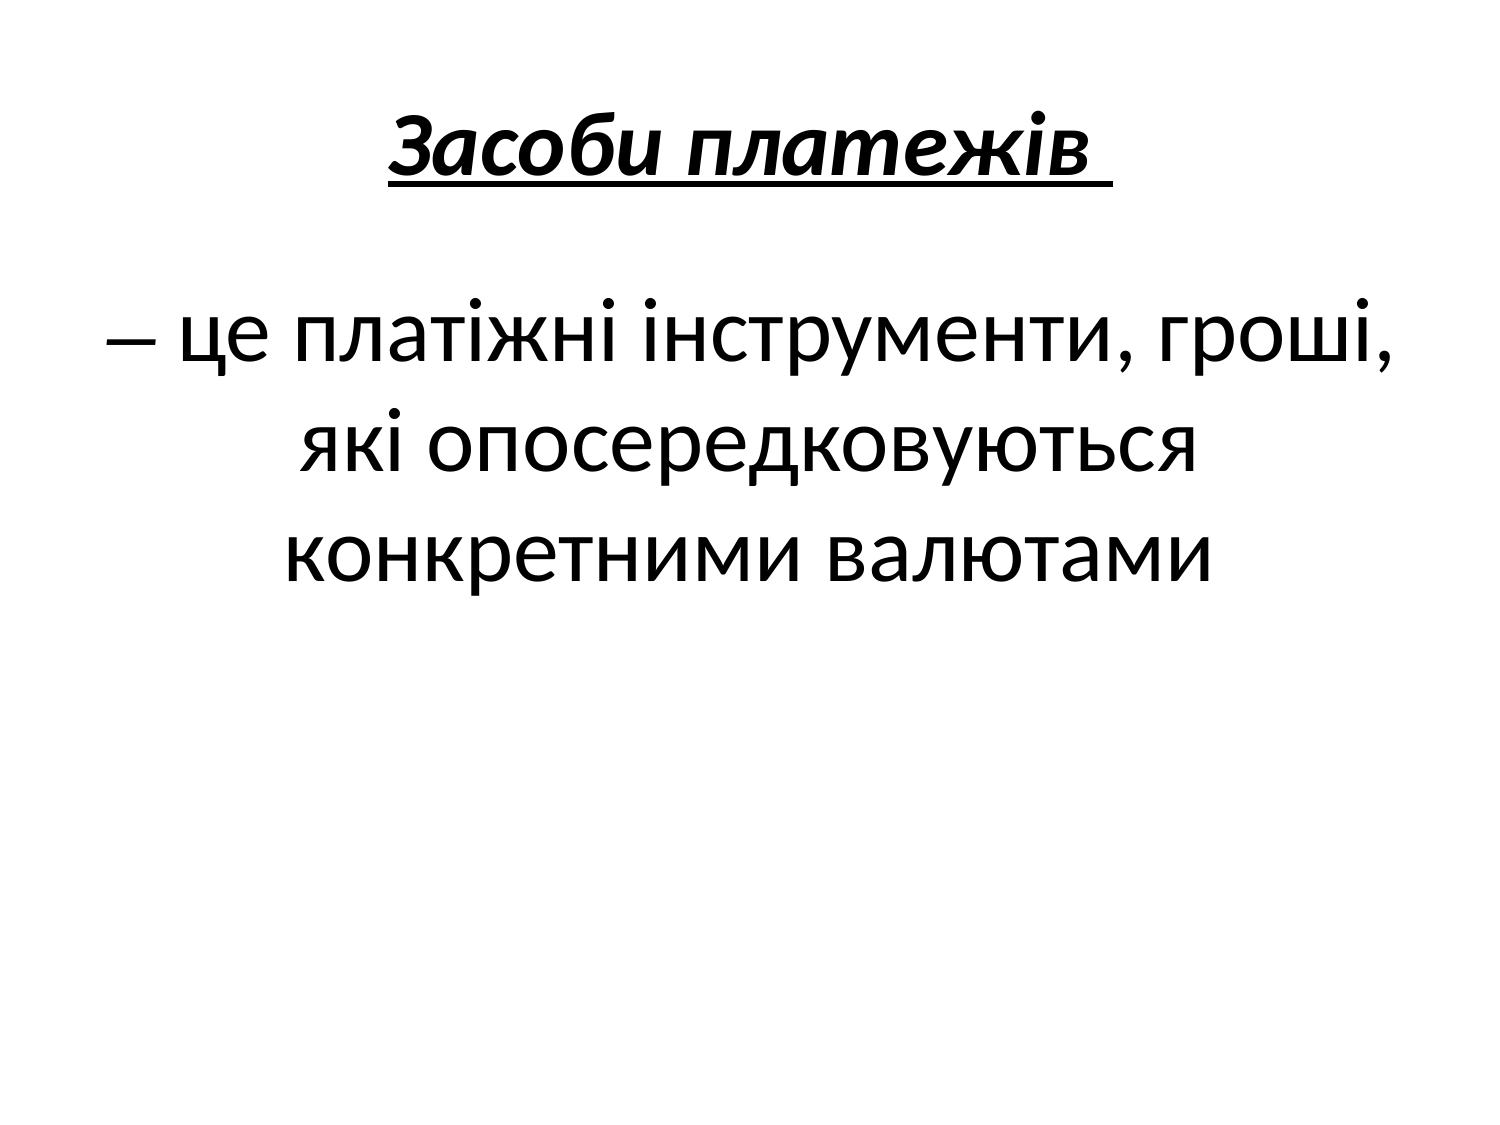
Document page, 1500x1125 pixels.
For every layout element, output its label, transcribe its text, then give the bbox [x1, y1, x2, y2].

title Засоби платежів [75, 45, 1425, 233]
list — це платіжні інструменти, гроші, які опосередковуються конкретними валютами [75, 262, 1425, 1005]
